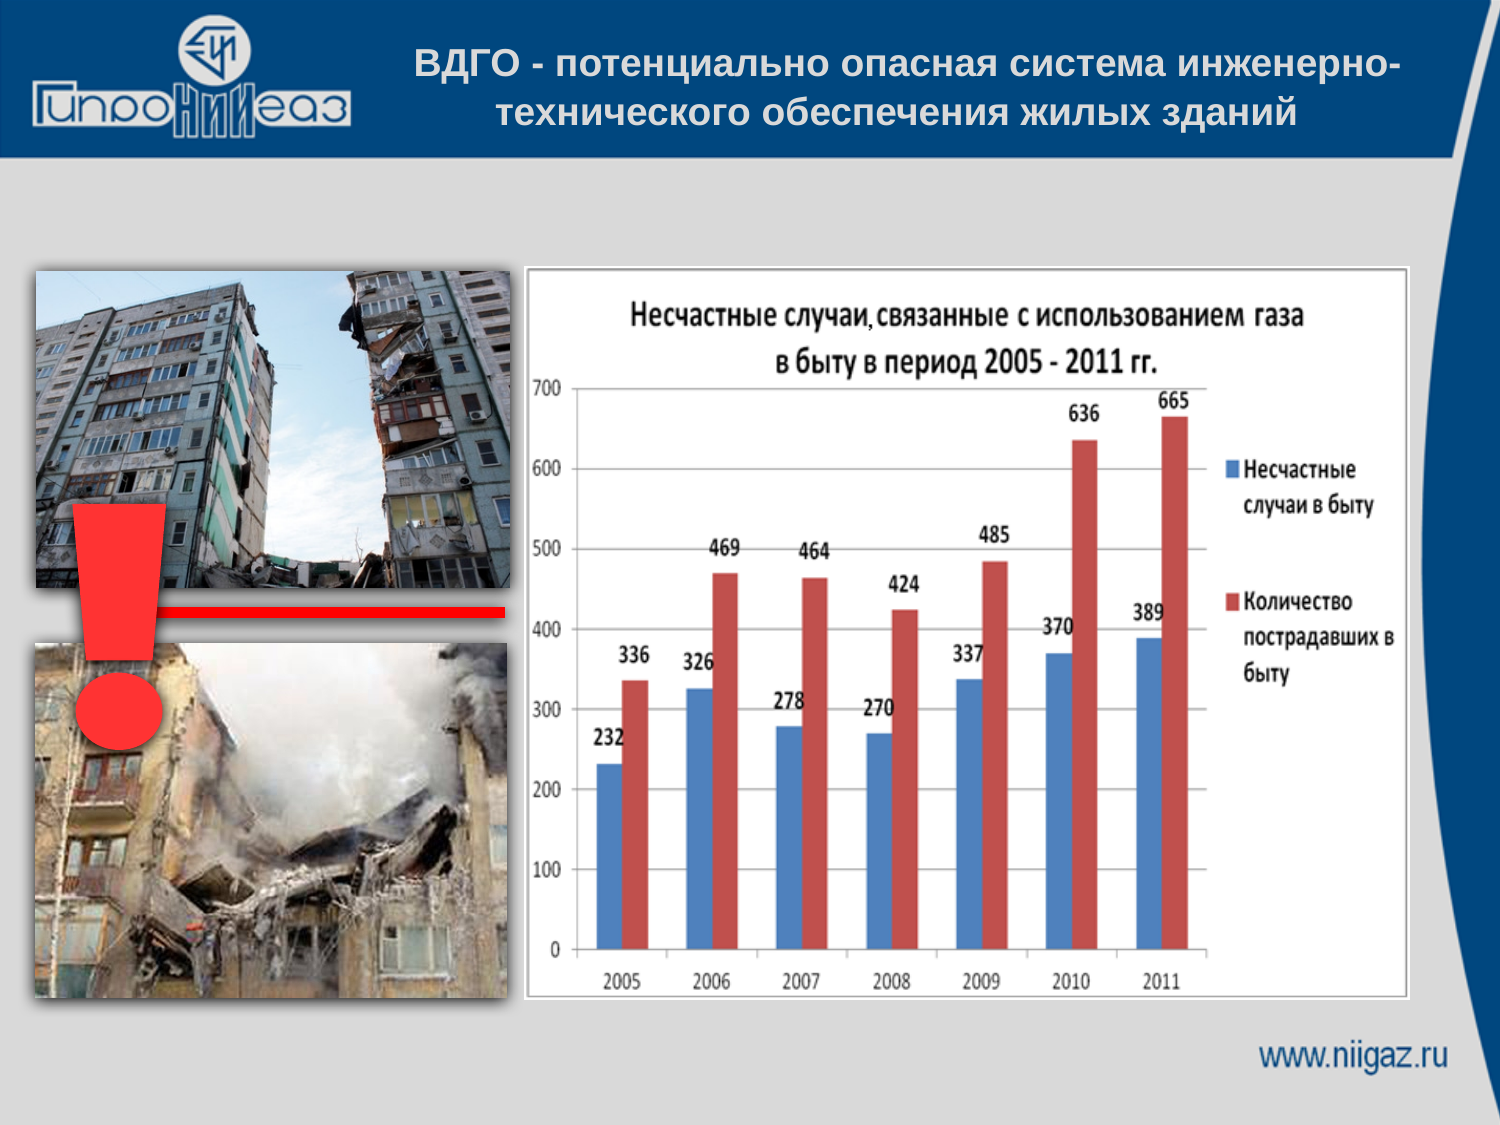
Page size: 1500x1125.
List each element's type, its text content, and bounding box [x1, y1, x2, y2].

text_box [72, 503, 167, 751]
text_box [172, 605, 507, 621]
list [35, 643, 507, 999]
title ВДГО - потенциально опасная система инженерно-технического обеспечения жилых зданий [359, 0, 1433, 162]
picture [0, 0, 1500, 1125]
